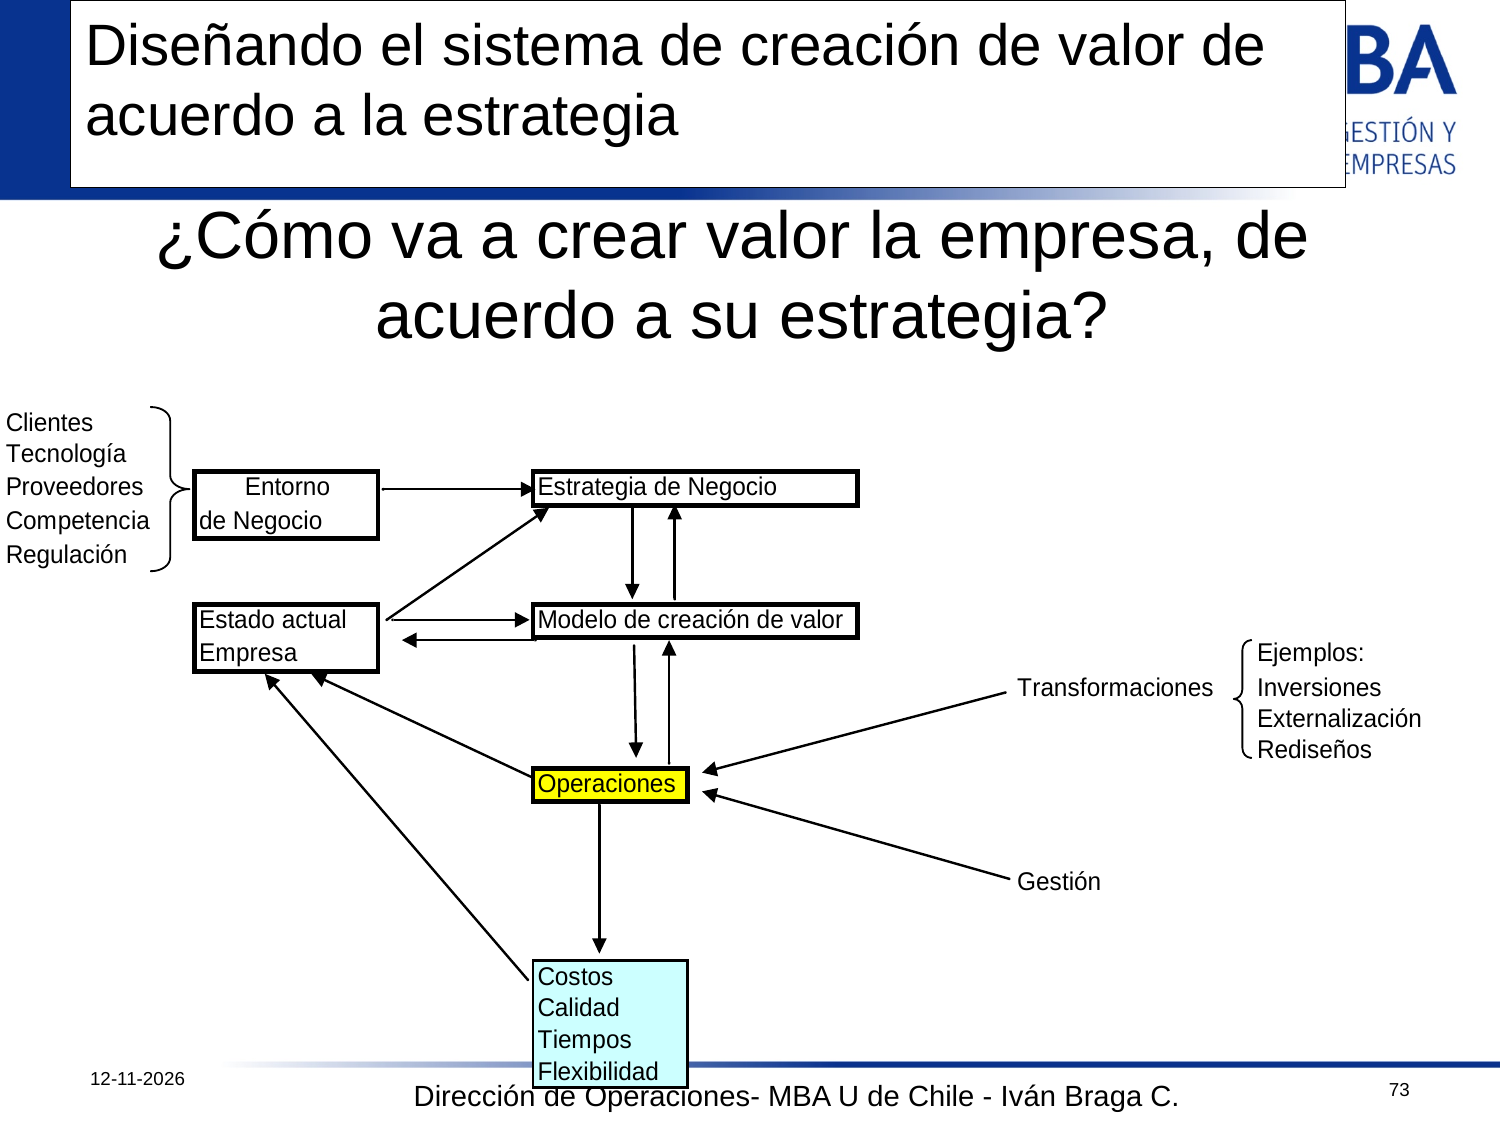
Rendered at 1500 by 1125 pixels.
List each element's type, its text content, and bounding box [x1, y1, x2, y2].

list ¿Cómo va a crear valor la empresa, de acuerdo a su estrategia? [76, 184, 1352, 371]
picture [0, 0, 1500, 1125]
title Diseñando el sistema de creación de valor de acuerdo a la estrategia [70, 0, 1346, 188]
